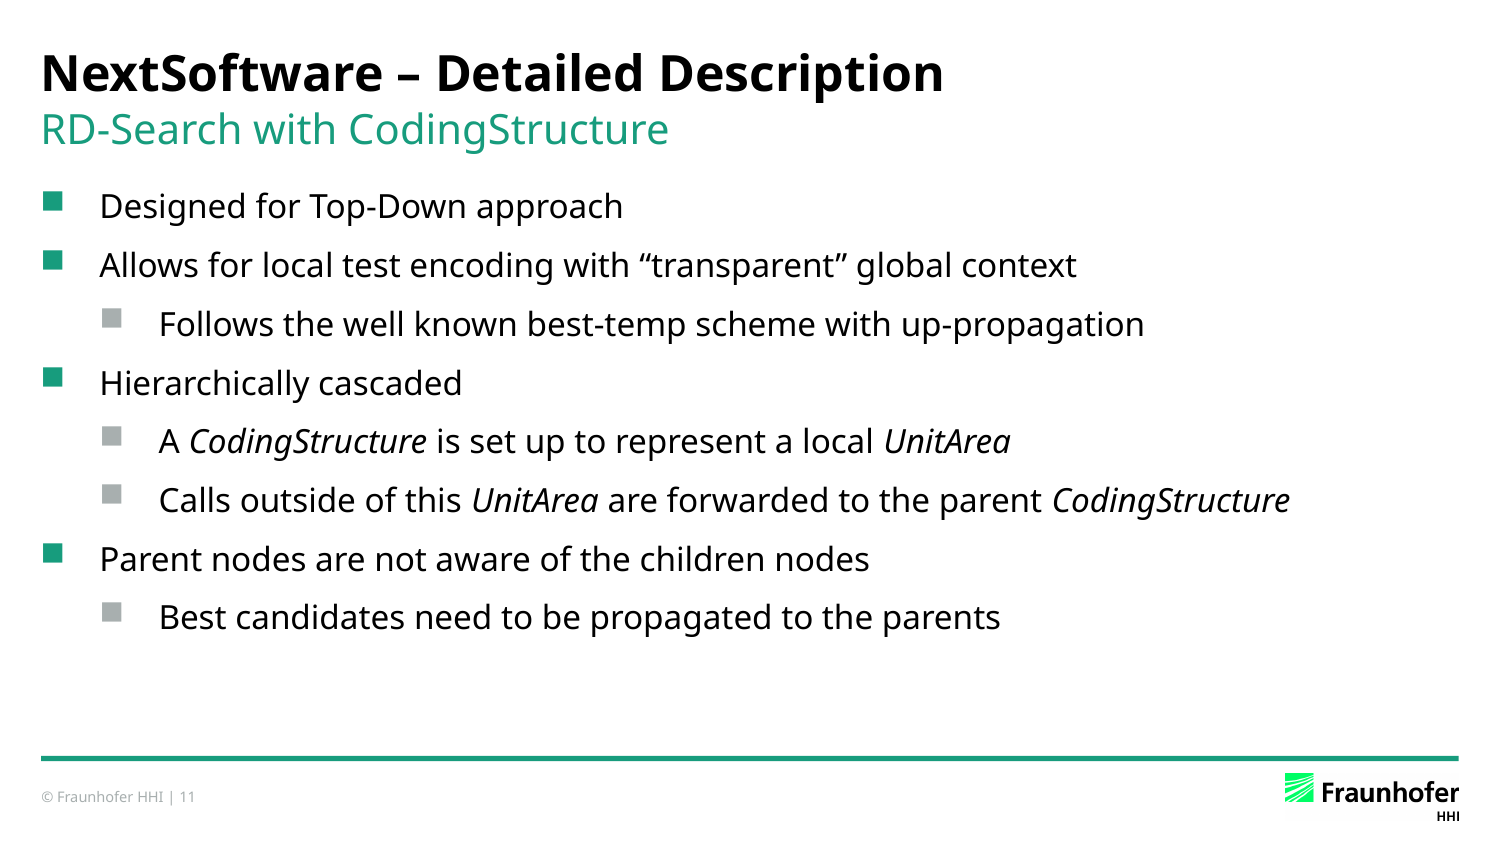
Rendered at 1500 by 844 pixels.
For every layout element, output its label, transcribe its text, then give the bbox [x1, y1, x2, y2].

list Designed for Top-Down approach Allows for local test encoding with “transparent” global context Follows the well known best-temp scheme with up-propagation Hierarchically cascaded A CodingStructure is set up to represent a local UnitArea Calls outside of this UnitArea are forwarded to the parent CodingStructure Parent nodes are not aware of the children nodes Best candidates need to be propagated to the parents [40, 185, 1458, 741]
picture [1285, 773, 1459, 821]
list RD-Search with CodingStructure [40, 102, 1458, 164]
title NextSoftware – Detailed Description [40, 41, 1458, 102]
